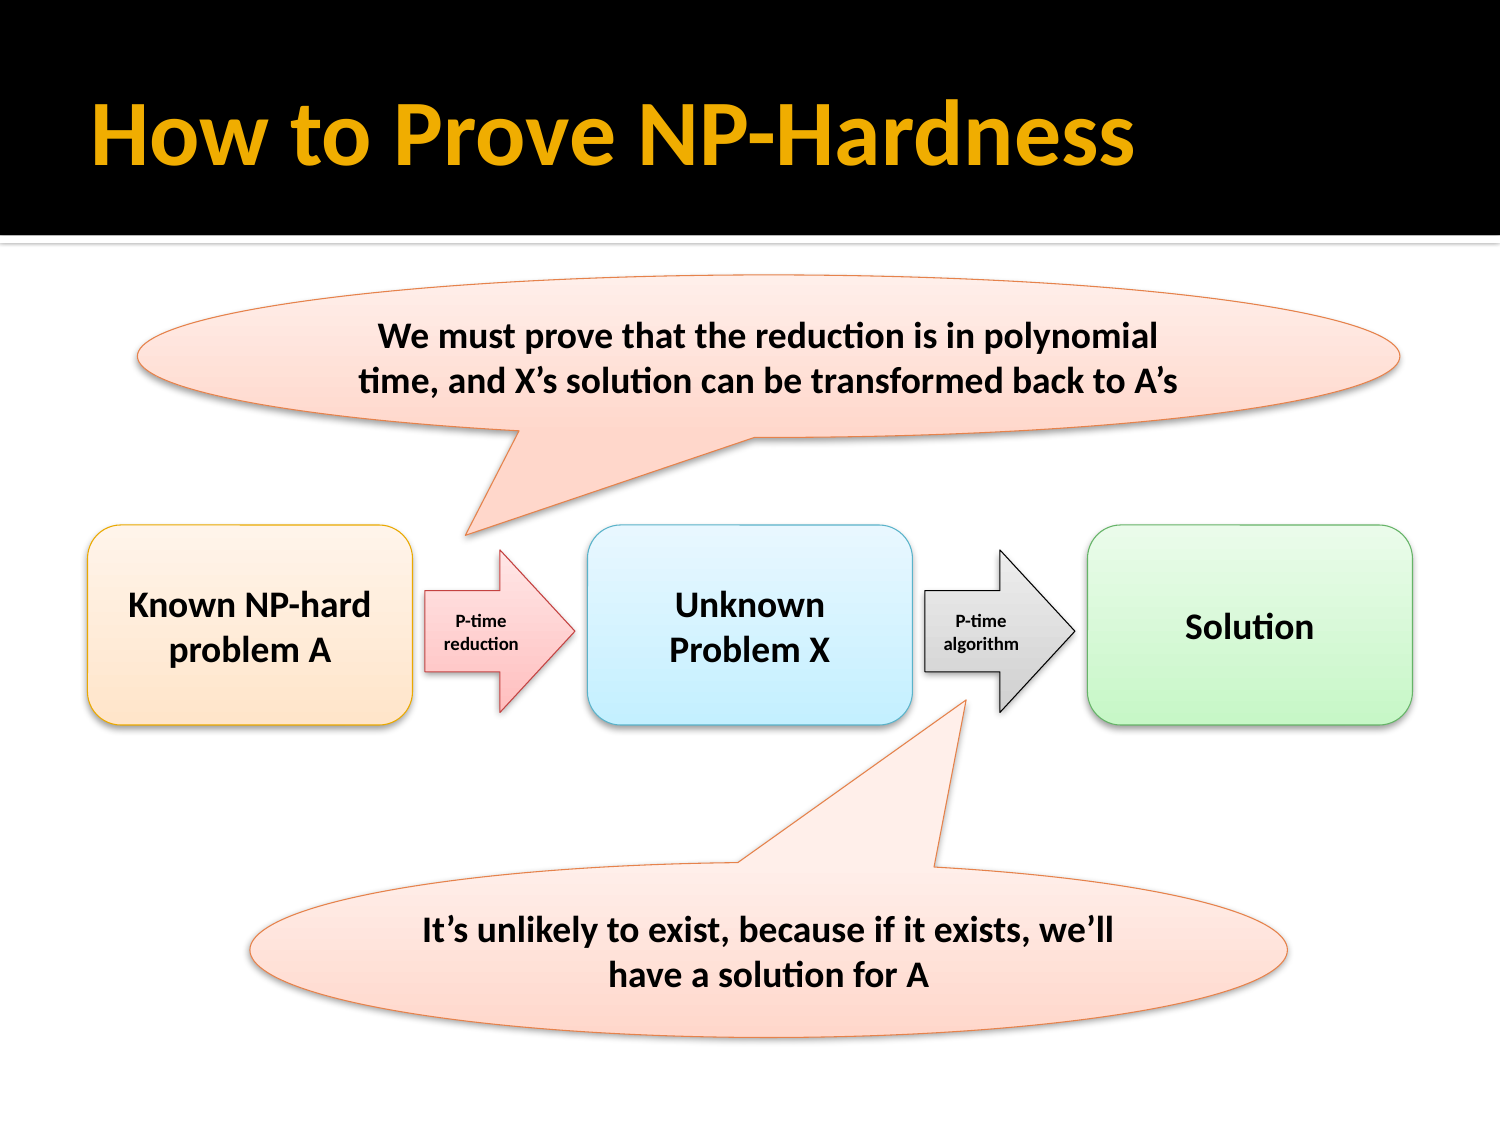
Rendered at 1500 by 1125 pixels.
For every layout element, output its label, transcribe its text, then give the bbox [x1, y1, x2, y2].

text_box P-time algorithm [924, 549, 1076, 713]
text_box Solution [1086, 524, 1414, 726]
text_box It’s unlikely to exist, because if it exists, we’ll have a solution for A [249, 699, 1288, 1039]
text_box We must prove that the reduction is in polynomial time, and X’s solution can be transformed back to A’s [136, 274, 1401, 536]
text_box P-time reduction [424, 549, 576, 713]
text_box Unknown Problem X [586, 524, 913, 726]
text_box Known NP-hard problem A [86, 524, 414, 726]
title How to Prove NP-Hardness [75, 25, 1425, 231]
